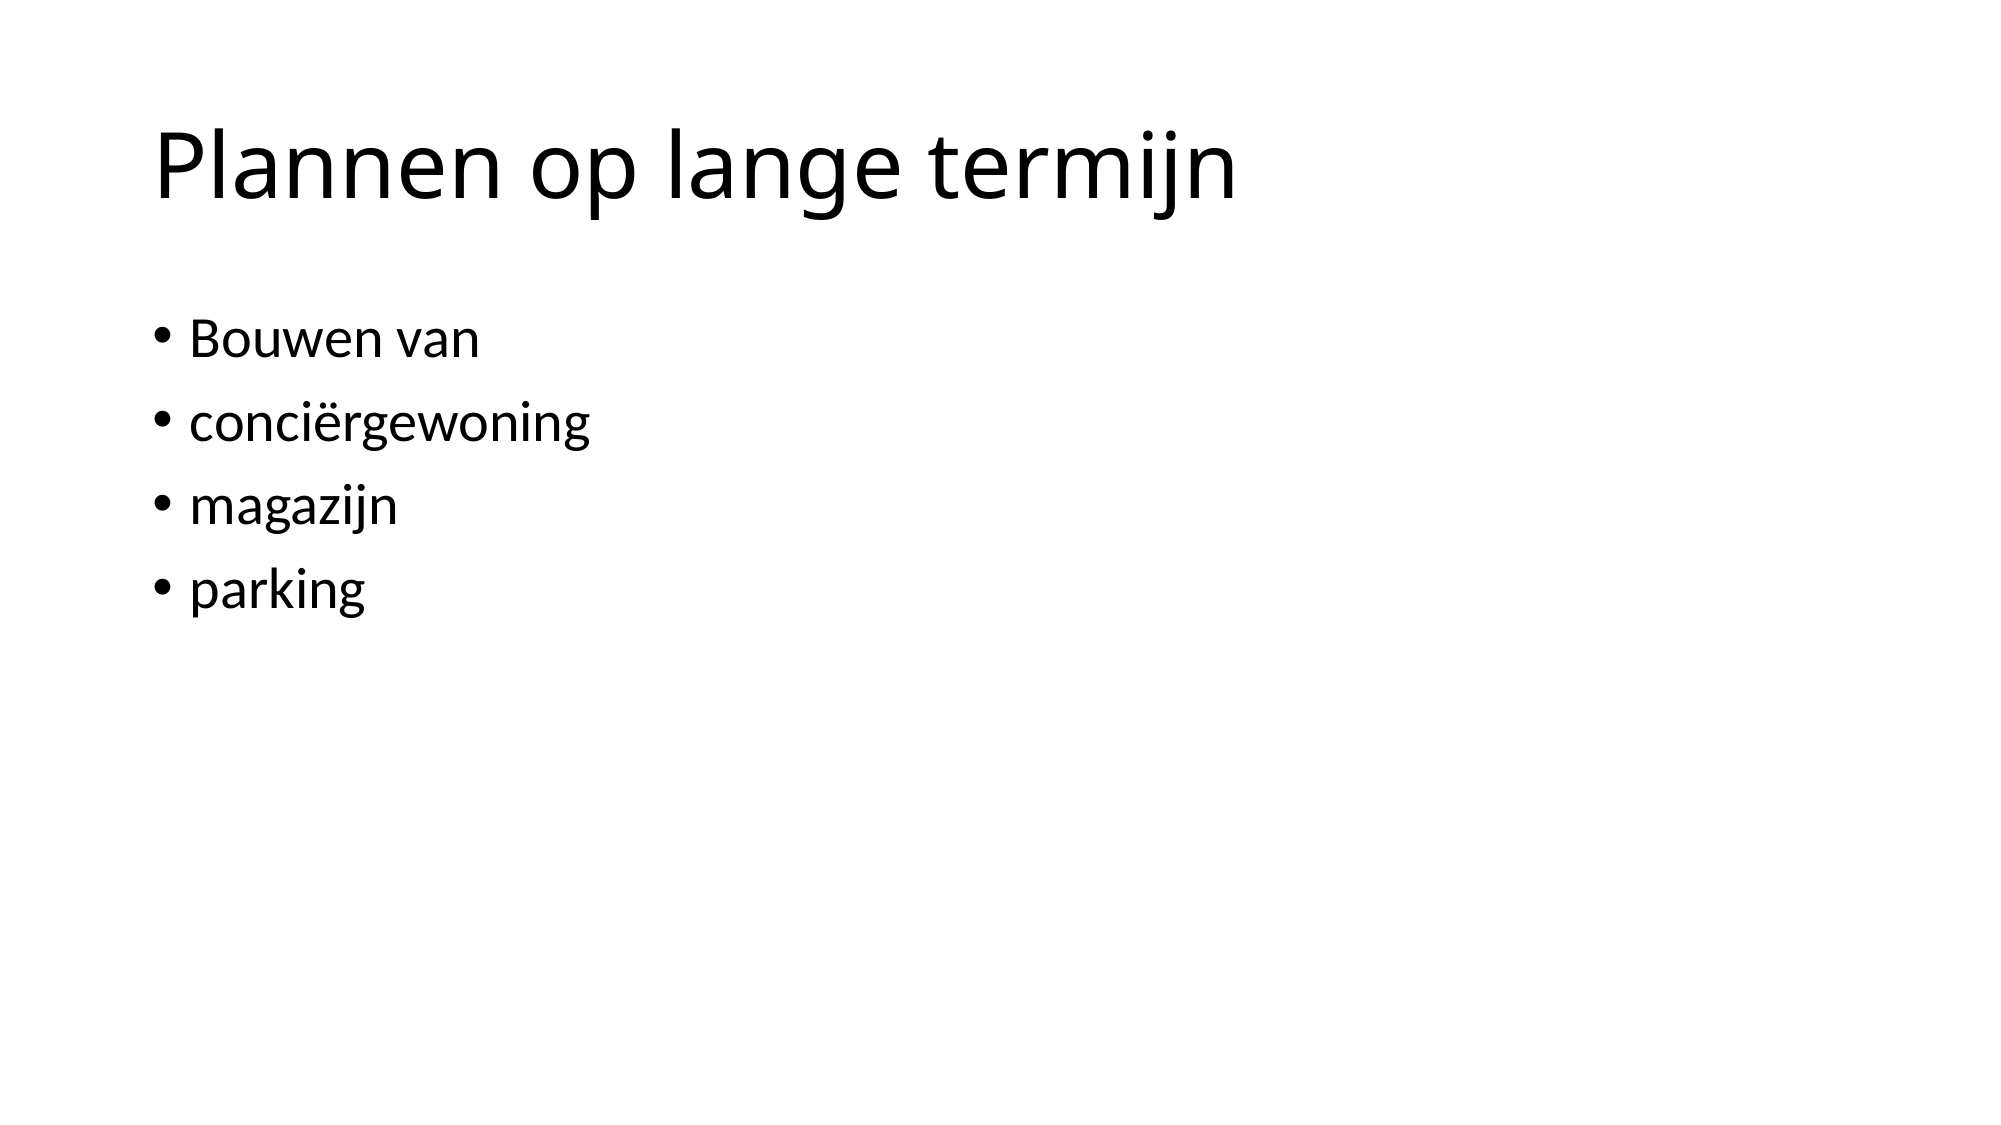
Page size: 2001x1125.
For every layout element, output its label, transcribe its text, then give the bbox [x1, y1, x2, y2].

title Plannen op lange termijn [137, 59, 1863, 278]
list Bouwen van conciërgewoning magazijn parking [137, 299, 1863, 1014]
